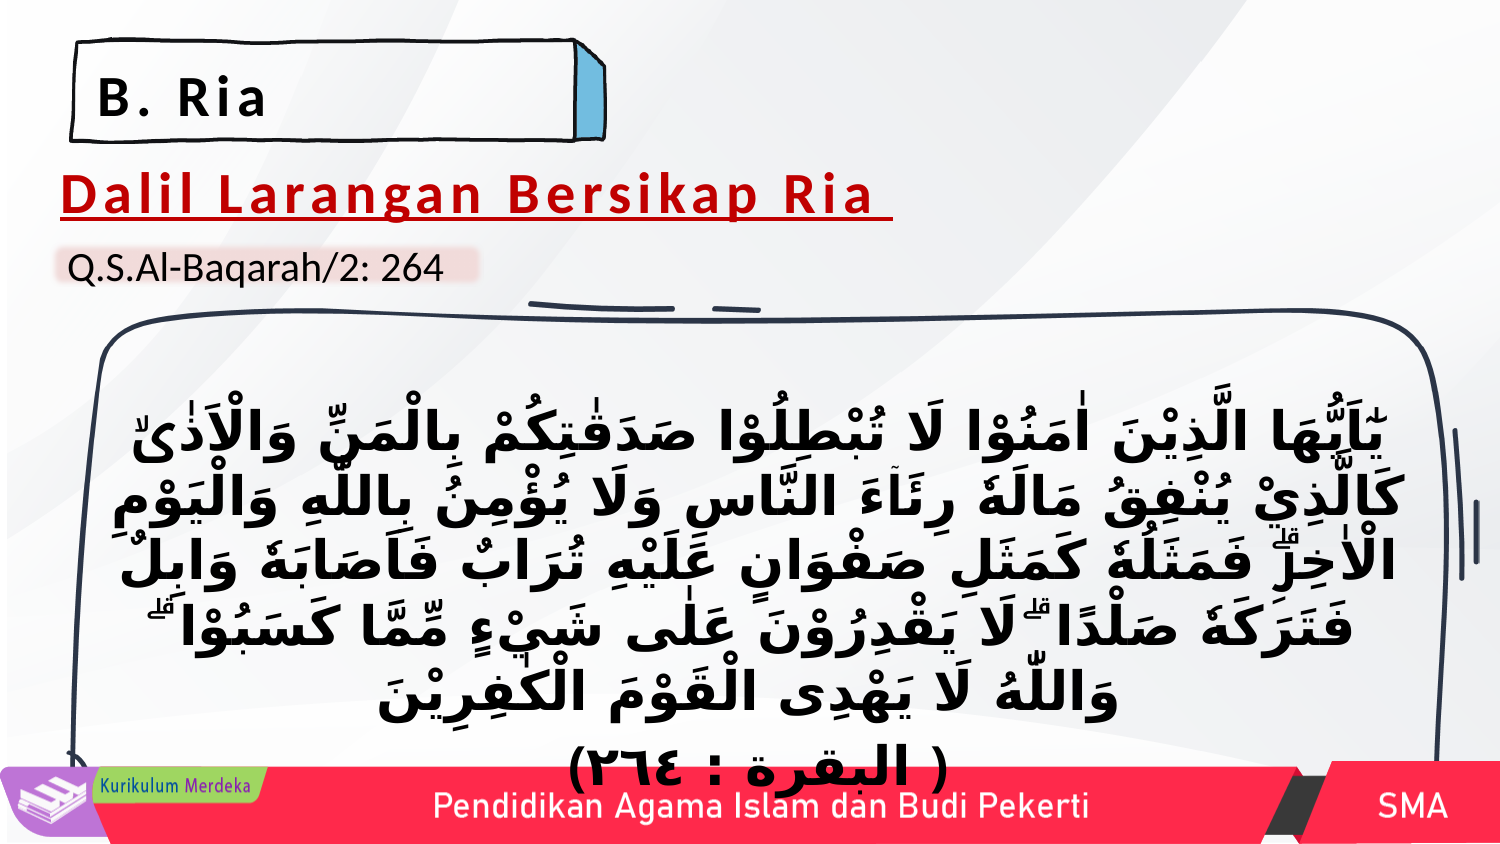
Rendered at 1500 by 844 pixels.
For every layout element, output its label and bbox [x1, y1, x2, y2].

picture [0, 0, 1500, 844]
text_box [69, 37, 607, 145]
